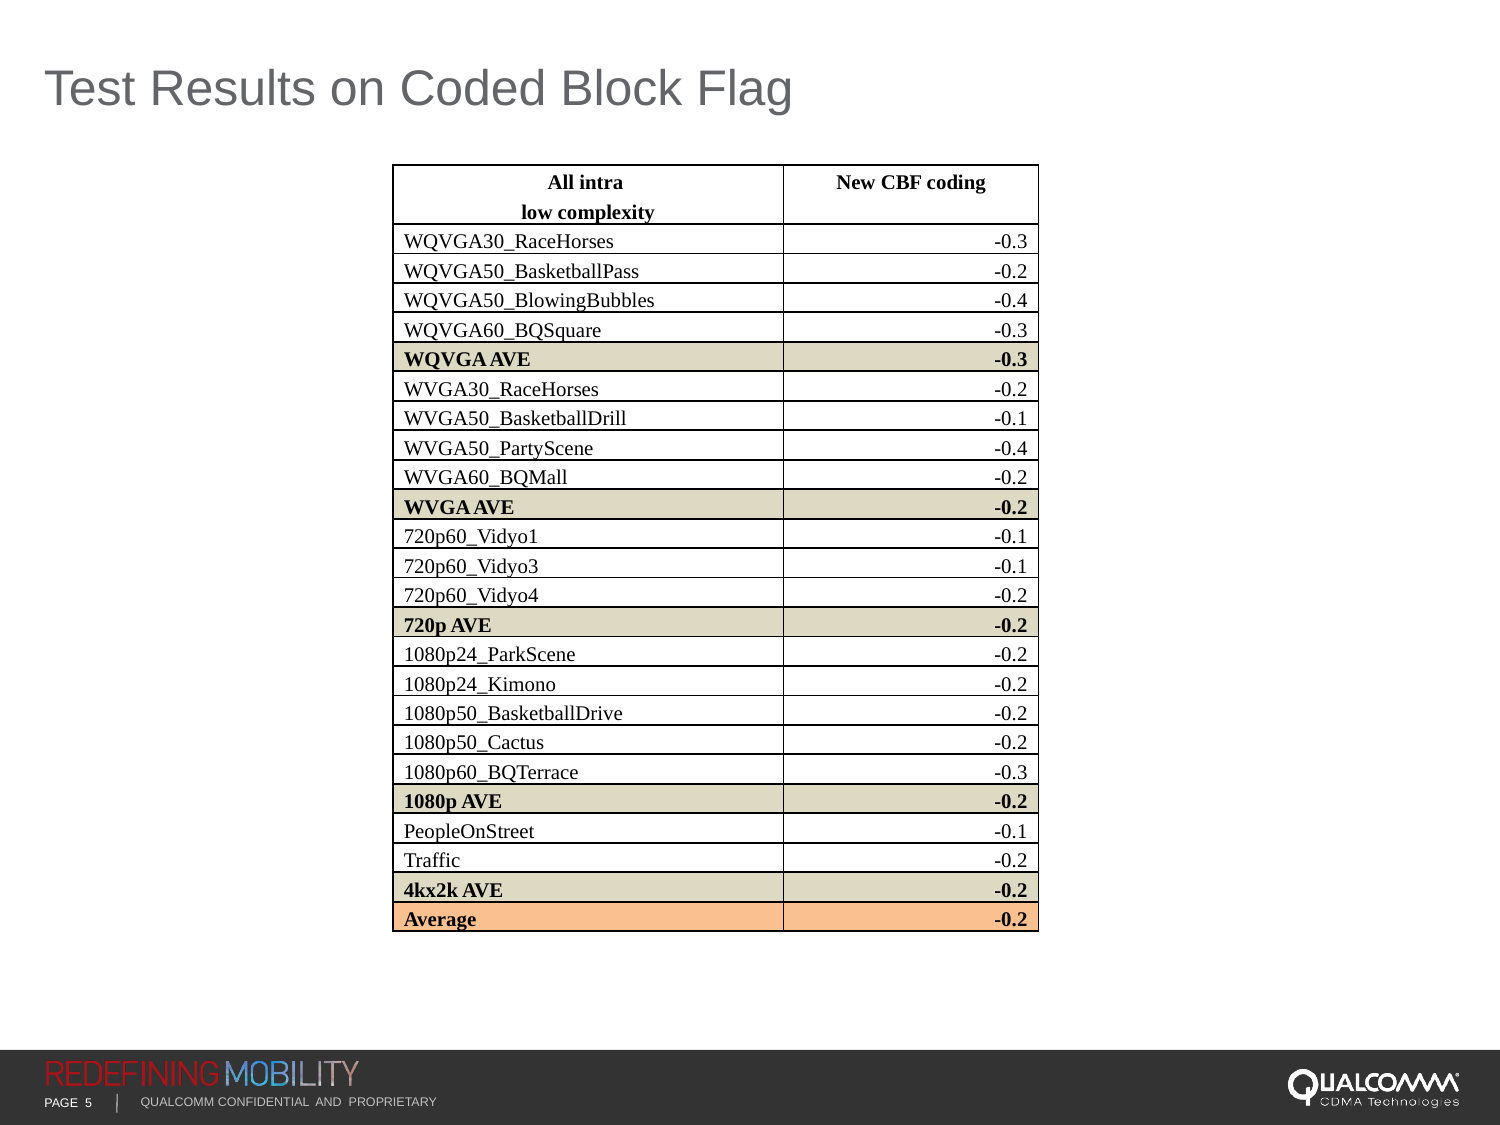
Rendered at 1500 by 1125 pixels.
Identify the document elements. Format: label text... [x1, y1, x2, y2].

table_cell WQVGA30_RaceHorses [394, 225, 783, 253]
table_cell [784, 194, 1038, 223]
table_cell -0.1 [784, 549, 1038, 577]
table_cell WVGA50_PartyScene [394, 431, 783, 459]
table_cell 720p60_Vidyo4 [394, 578, 783, 606]
table_cell low complexity [394, 194, 783, 223]
table_cell WQVGA50_BlowingBubbles [394, 284, 783, 311]
table_cell -0.2 [784, 667, 1038, 695]
table_cell WVGA60_BQMall [394, 461, 783, 488]
table_cell -0.2 [784, 785, 1038, 812]
picture [1278, 1058, 1478, 1114]
table_cell -0.2 [784, 608, 1038, 636]
title Test Results on Coded Block Flag [28, 44, 1462, 138]
table_cell 720p AVE [394, 608, 783, 636]
table_cell -0.2 [784, 578, 1038, 606]
table_cell -0.4 [784, 284, 1038, 311]
table_cell -0.2 [784, 873, 1038, 901]
table_header New CBF coding [784, 166, 1038, 194]
table_cell WQVGA60_BQSquare [394, 313, 783, 341]
table_cell Traffic [394, 844, 783, 871]
table_cell -0.2 [784, 461, 1038, 488]
table_cell -0.1 [784, 520, 1038, 547]
table_cell PeopleOnStreet [394, 814, 783, 842]
table_cell 1080p60_BQTerrace [394, 755, 783, 783]
table_cell WVGA AVE [394, 490, 783, 518]
table_cell 4kx2k AVE [394, 873, 783, 901]
picture [31, 1049, 369, 1098]
table_cell -0.2 [784, 637, 1038, 665]
table_cell WVGA50_BasketballDrill [394, 402, 783, 429]
table_cell -0.2 [784, 696, 1038, 724]
table_cell -0.2 [784, 903, 1038, 930]
table_cell -0.2 [784, 726, 1038, 753]
table_cell 1080p24_ParkScene [394, 637, 783, 665]
table_cell -0.4 [784, 431, 1038, 459]
table_cell 1080p50_BasketballDrive [394, 696, 783, 724]
table_cell -0.1 [784, 814, 1038, 842]
table_cell -0.2 [784, 254, 1038, 282]
table_cell -0.3 [784, 755, 1038, 783]
table_cell 1080p24_Kimono [394, 667, 783, 695]
table_cell 1080p AVE [394, 785, 783, 812]
table_cell -0.1 [784, 402, 1038, 429]
table_header All intra [394, 166, 783, 194]
table_cell 720p60_Vidyo1 [394, 520, 783, 547]
table_cell WQVGA50_BasketballPass [394, 254, 783, 282]
table_cell -0.2 [784, 490, 1038, 518]
table_cell -0.2 [784, 372, 1038, 400]
table_cell WVGA30_RaceHorses [394, 372, 783, 400]
table_cell 720p60_Vidyo3 [394, 549, 783, 577]
table_cell -0.3 [784, 225, 1038, 253]
table_cell -0.2 [784, 844, 1038, 871]
table_cell -0.3 [784, 313, 1038, 341]
table_cell -0.3 [784, 343, 1038, 370]
table_cell WQVGA AVE [394, 343, 783, 370]
table_cell Average [394, 903, 783, 930]
table_cell 1080p50_Cactus [394, 726, 783, 753]
